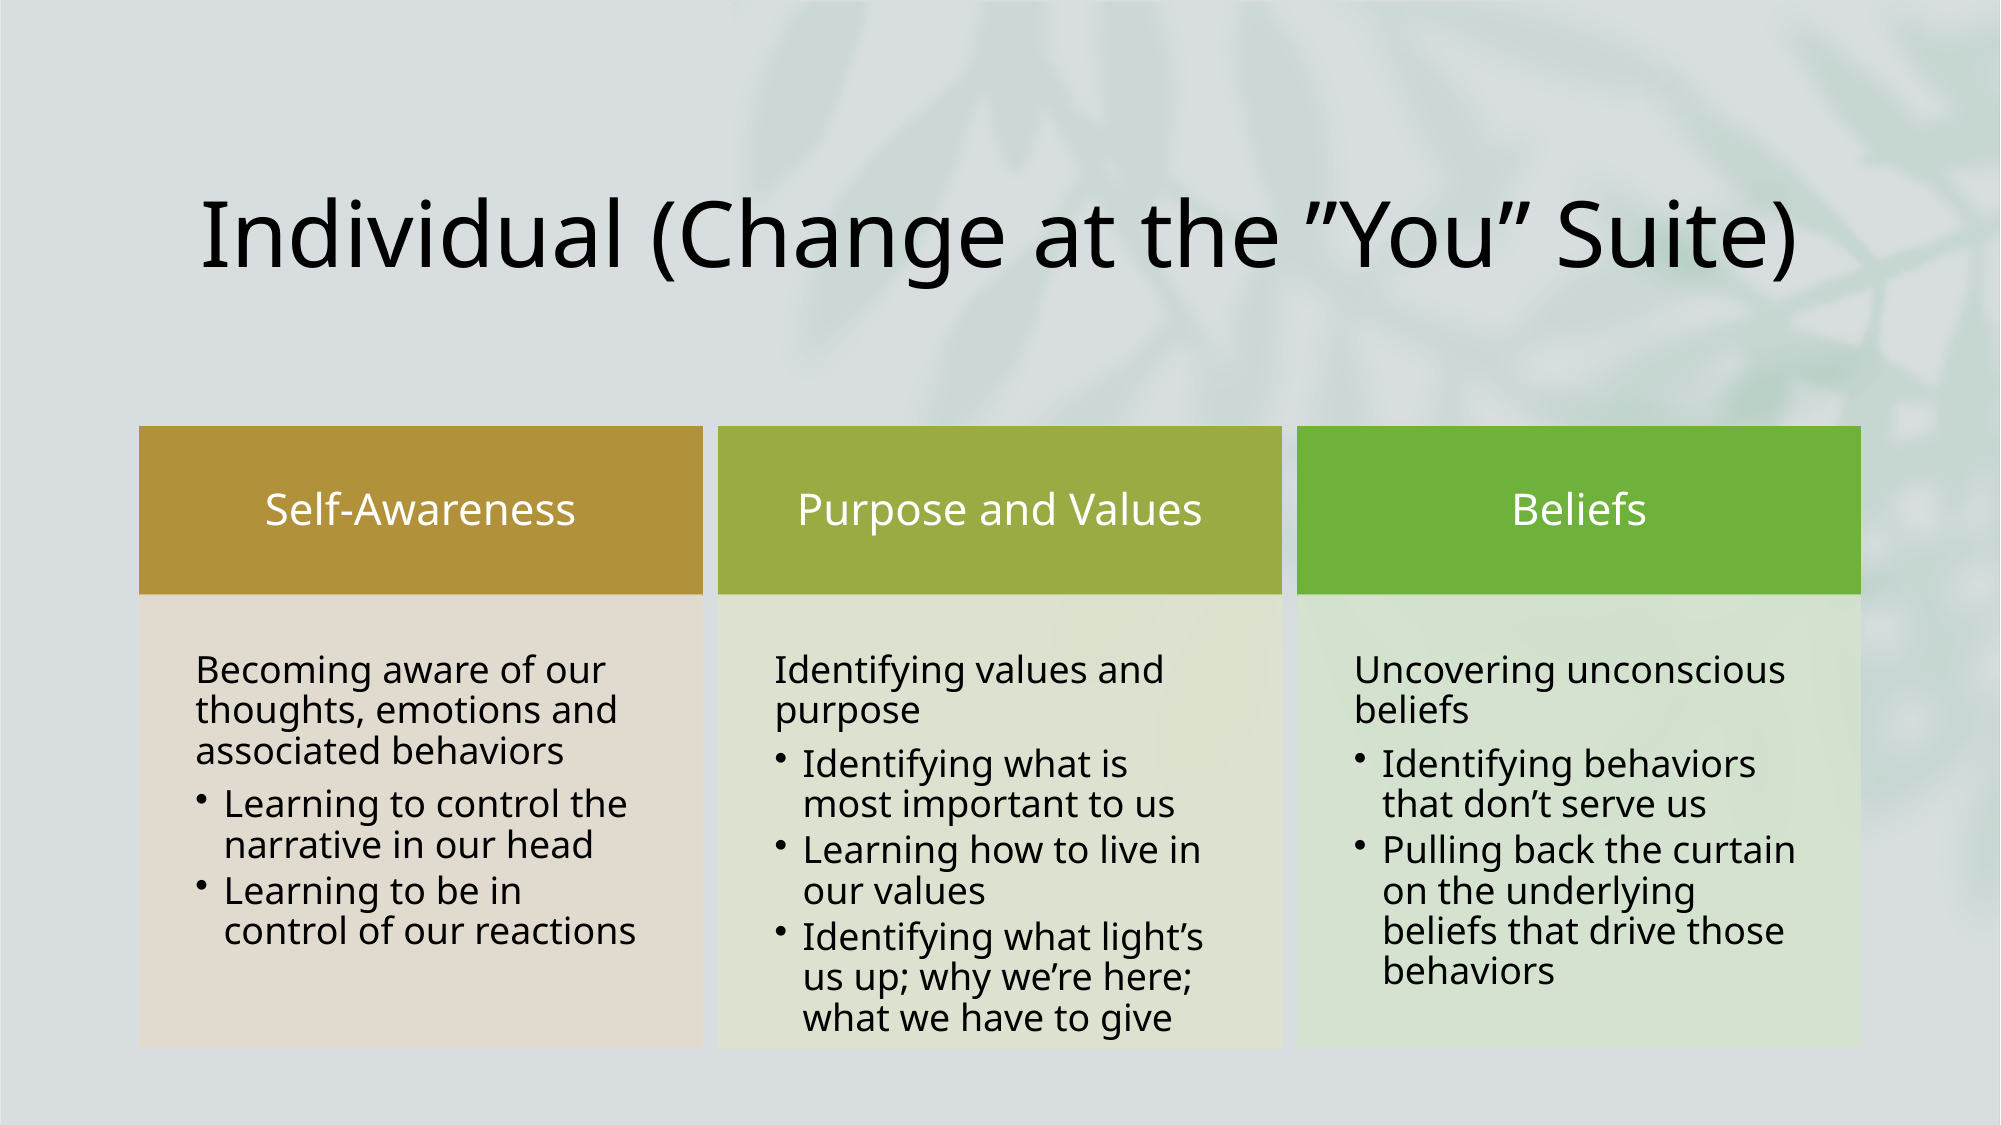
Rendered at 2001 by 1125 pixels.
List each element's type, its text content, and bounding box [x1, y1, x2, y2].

text_box [0, 0, 732, 1125]
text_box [732, 0, 2000, 1125]
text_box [137, 412, 1863, 1063]
title Individual (Change at the ”You” Suite) [179, 62, 732, 400]
